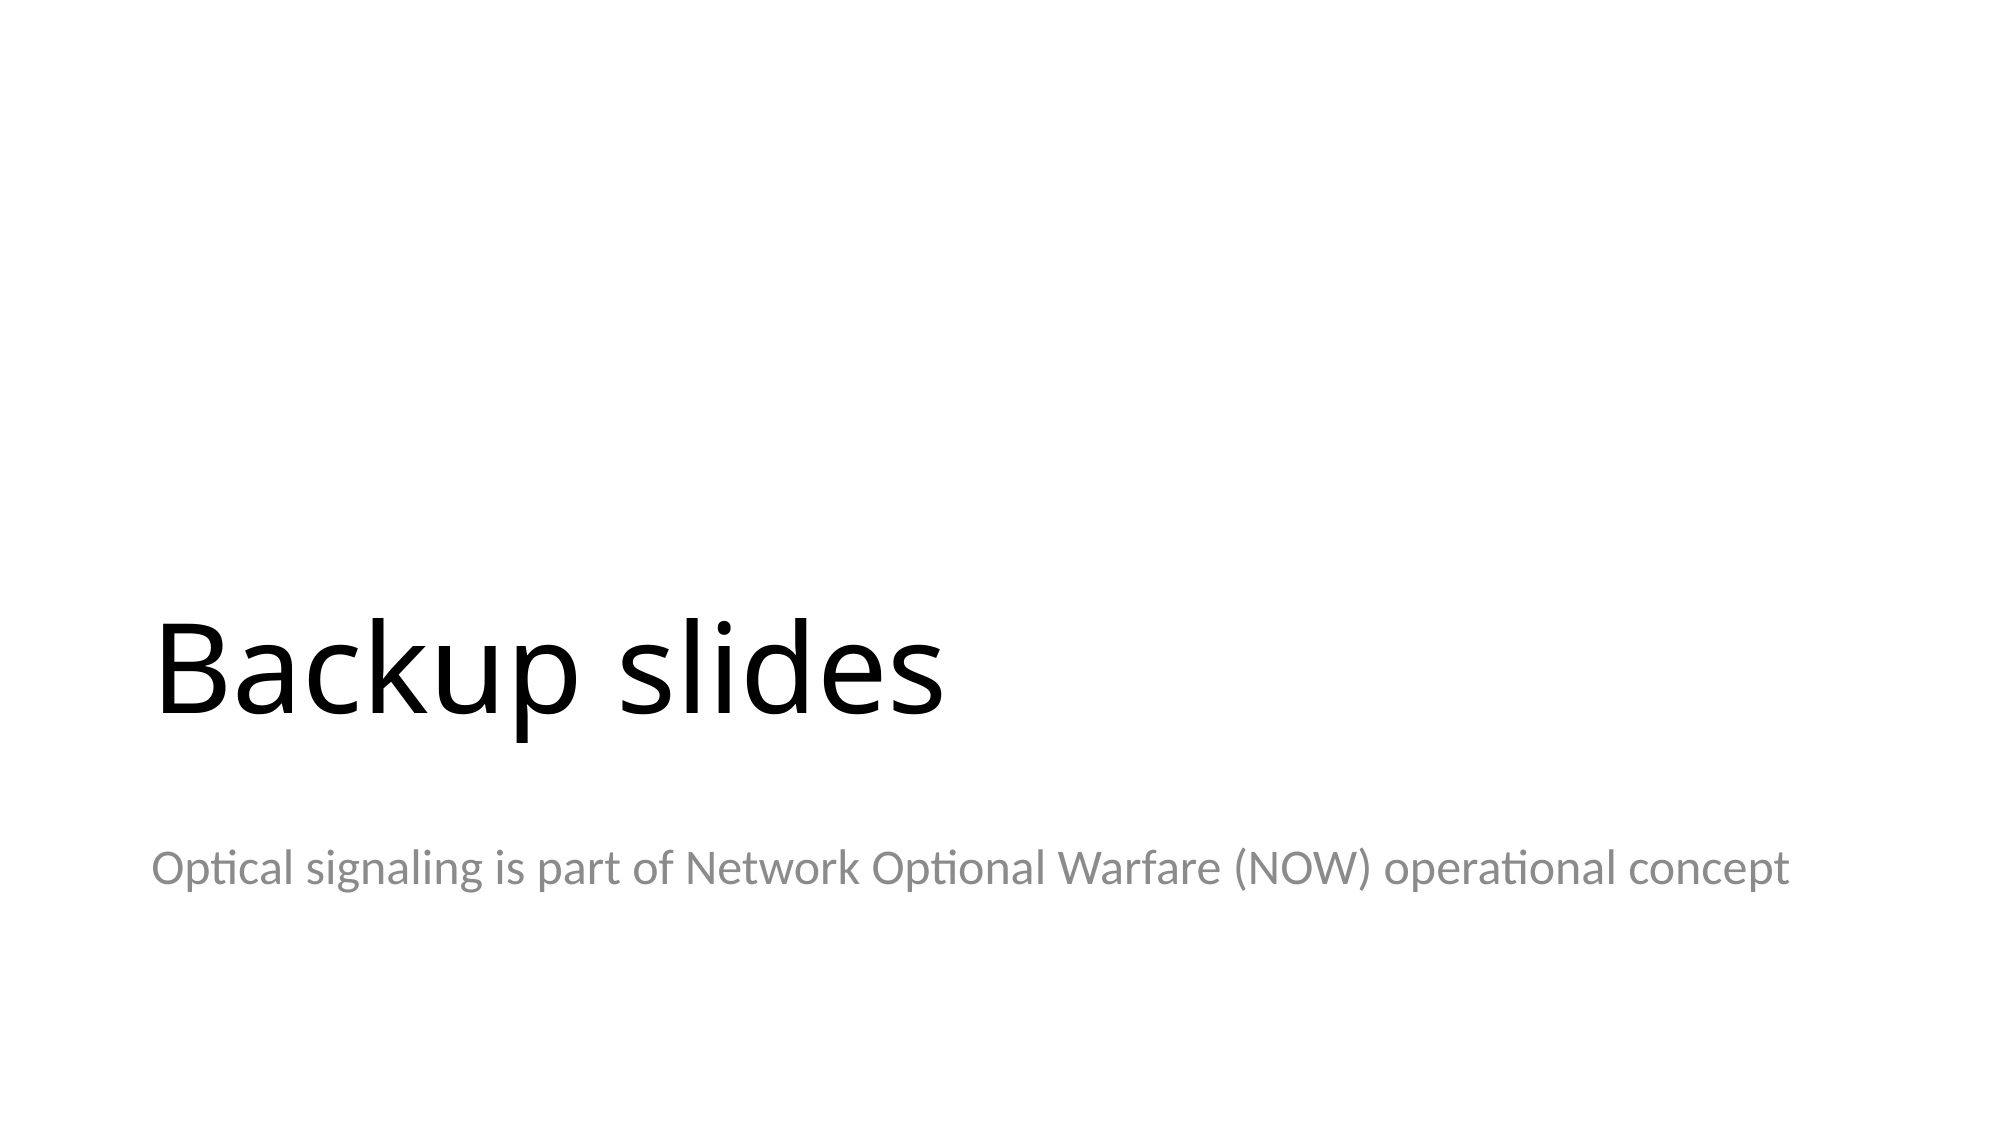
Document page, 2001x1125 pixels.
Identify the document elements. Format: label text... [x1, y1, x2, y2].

list Optical signaling is part of Network Optional Warfare (NOW) operational concept [136, 752, 1862, 999]
title Backup slides [136, 280, 1862, 749]
